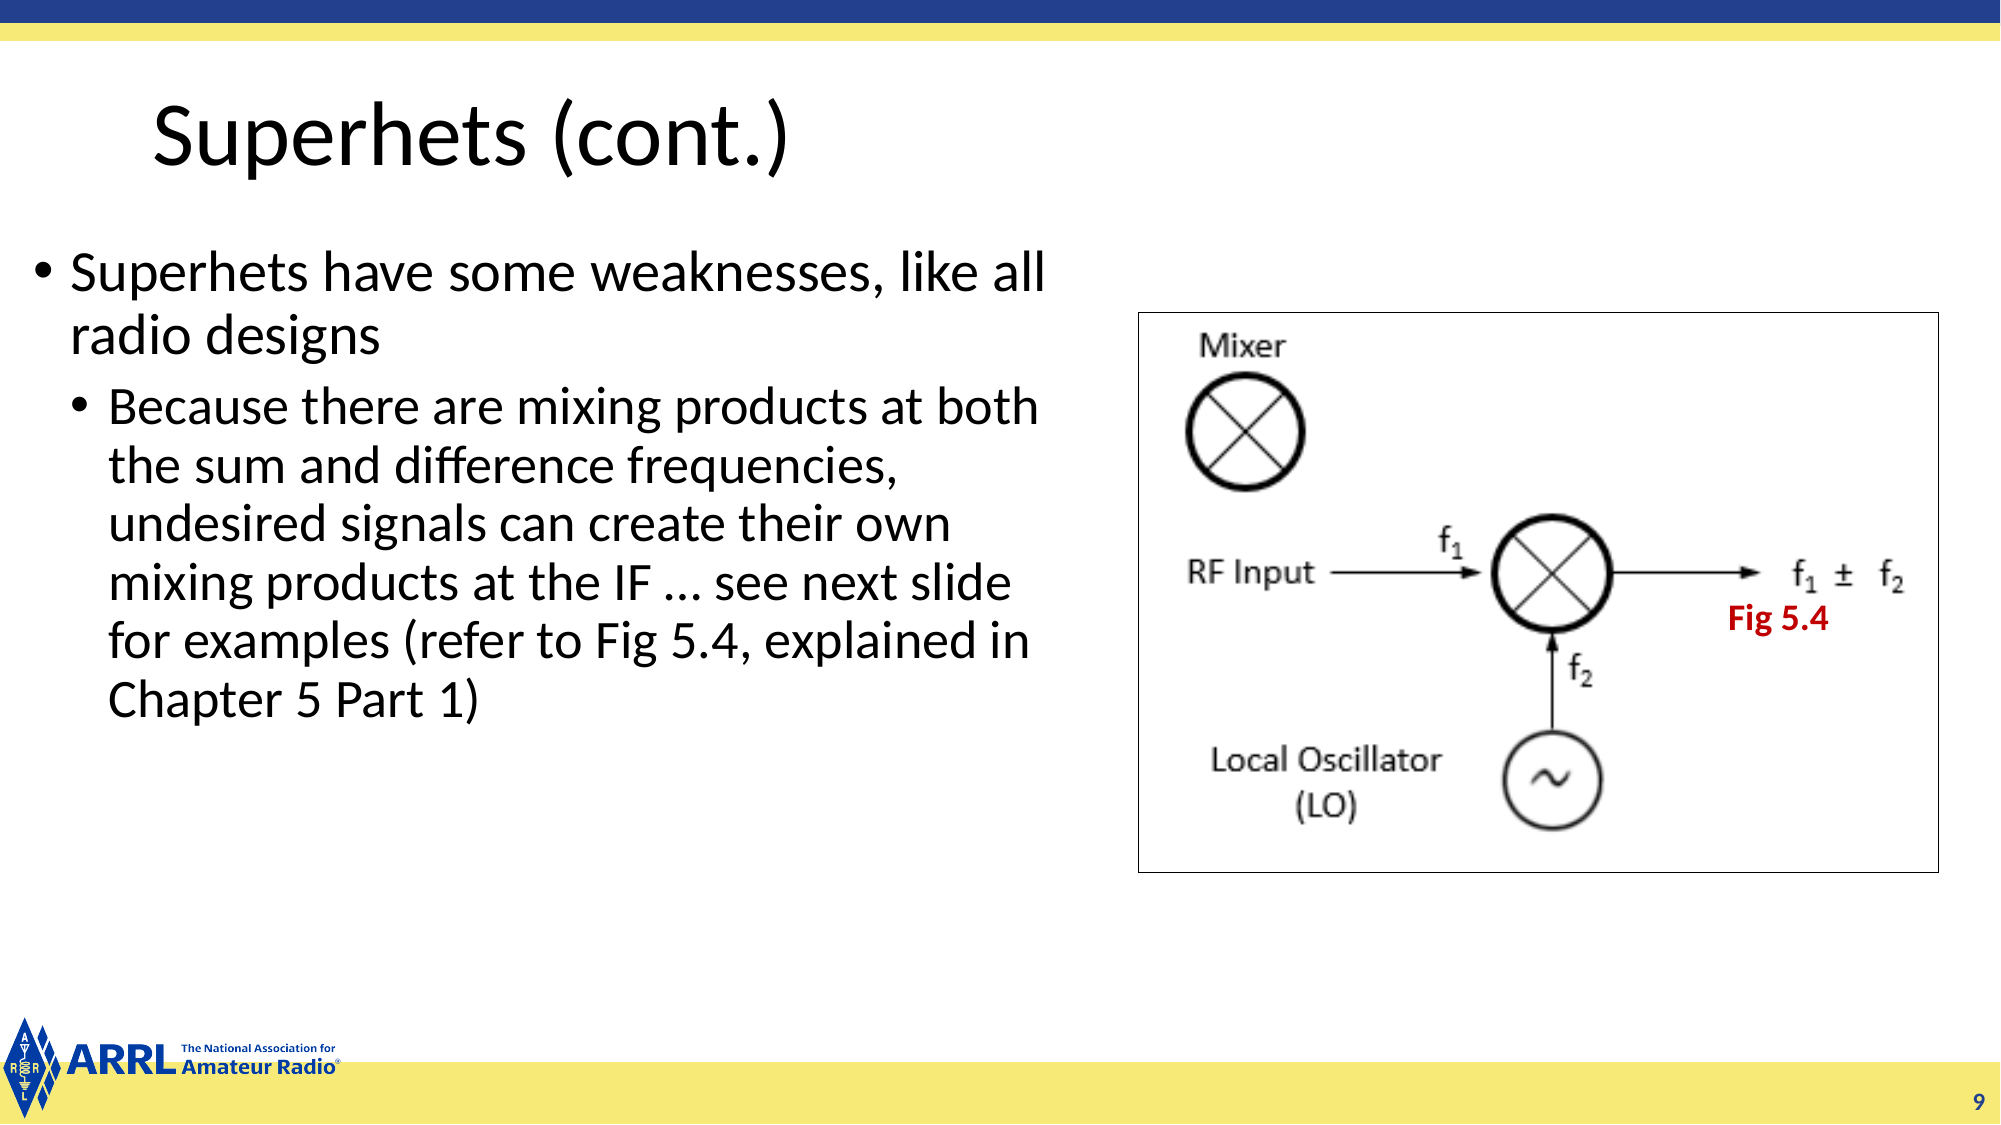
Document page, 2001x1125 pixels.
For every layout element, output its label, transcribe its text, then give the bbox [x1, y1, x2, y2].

picture [1138, 312, 1939, 873]
picture [1, 1015, 342, 1121]
text_box Superhets have some weaknesses, like all radio designs Because there are mixing products at both the sum and difference frequencies, undesired signals can create their own mixing products at the IF … see next slide for examples (refer to Fig 5.4, explained in Chapter 5 Part 1) [18, 234, 1072, 873]
title Superhets (cont.) [137, 59, 1863, 211]
